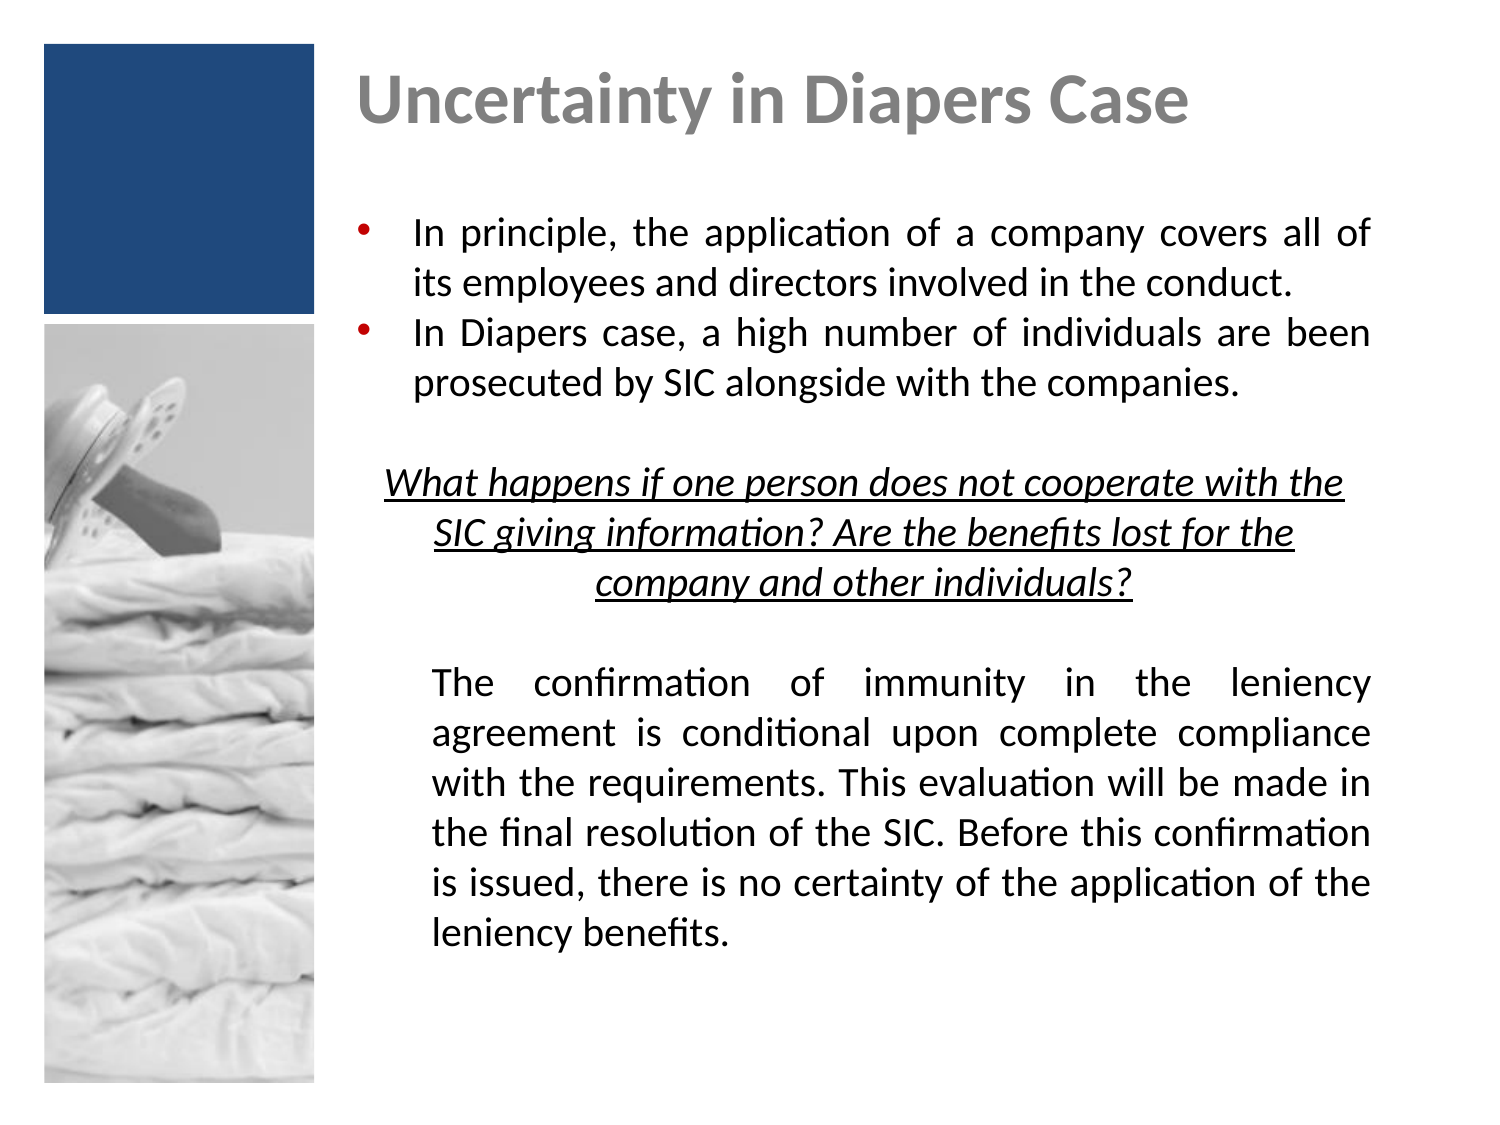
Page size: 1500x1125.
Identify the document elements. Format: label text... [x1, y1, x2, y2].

text_box In principle, the application of a company covers all of its employees and directors involved in the conduct. In Diapers case, a high number of individuals are been prosecuted by SIC alongside with the companies. What happens if one person does not cooperate with the SIC giving information? Are the benefits lost for the company and other individuals? The confirmation of immunity in the leniency agreement is conditional upon complete compliance with the requirements. This evaluation will be made in the final resolution of the SIC. Before this confirmation is issued, there is no certainty of the application of the leniency benefits. [341, 147, 1387, 1013]
text_box Uncertainty in Diapers Case [341, 43, 1383, 146]
picture [43, 323, 315, 1084]
